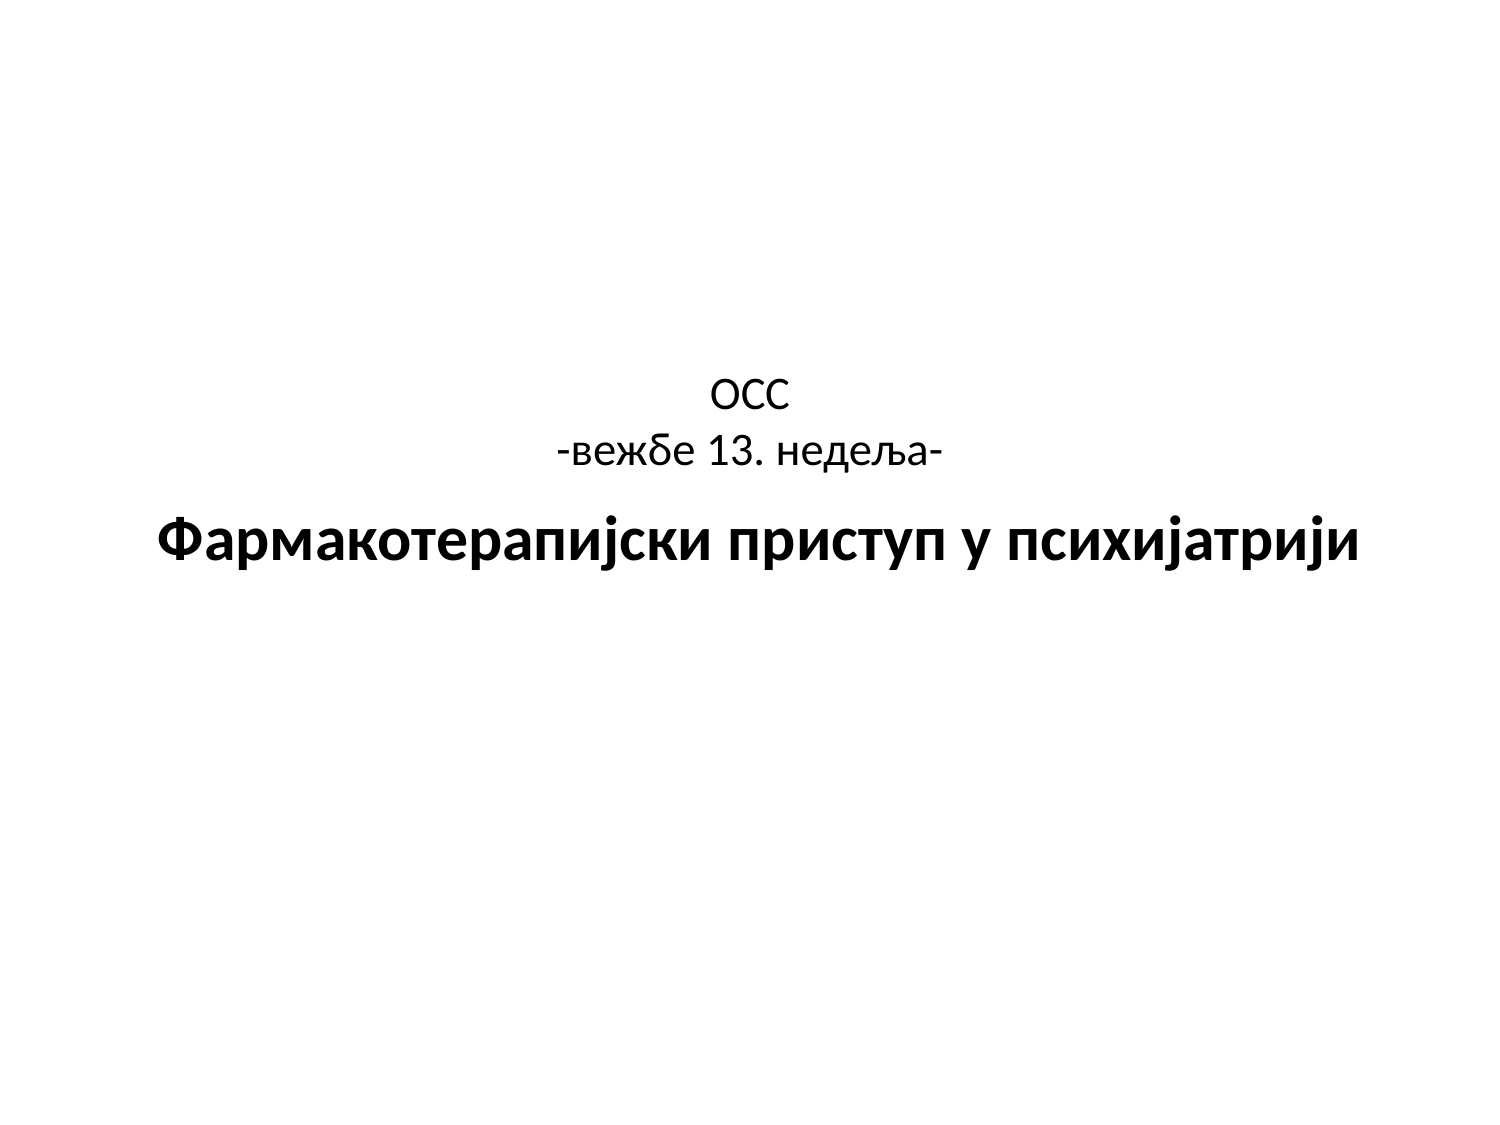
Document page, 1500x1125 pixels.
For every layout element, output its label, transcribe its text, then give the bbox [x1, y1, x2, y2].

title ОСС -вежбе 13. недеља- Фармакотерапијски приступ у психијатрији [112, 349, 1388, 591]
